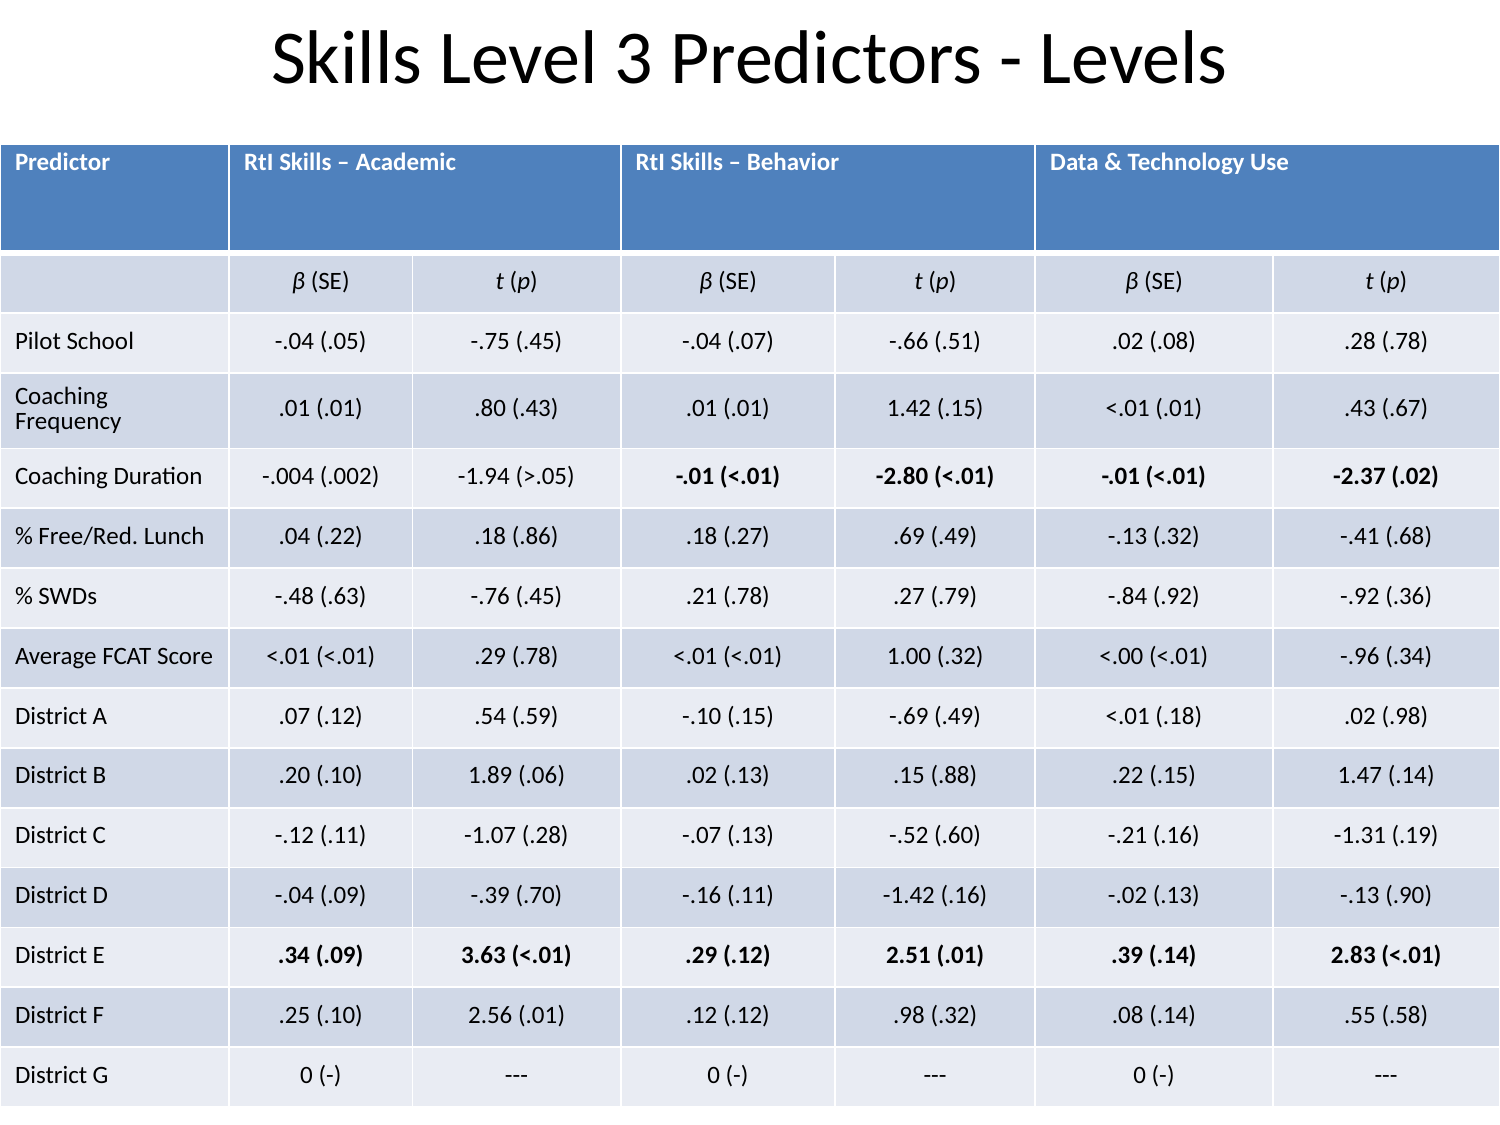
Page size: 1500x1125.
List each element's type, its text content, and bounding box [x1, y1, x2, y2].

table_cell .08 (.14) [1036, 988, 1272, 1046]
table_cell -.76 (.45) [413, 569, 620, 627]
table_cell 3.63 (<.01) [413, 928, 620, 986]
table_cell -.04 (.07) [622, 314, 834, 372]
table_cell t (p) [836, 256, 1034, 312]
table_cell .22 (.15) [1036, 749, 1272, 807]
table_cell -.02 (.13) [1036, 868, 1272, 927]
table_cell .20 (.10) [230, 749, 412, 807]
table_cell .04 (.22) [230, 509, 412, 567]
table_cell -1.31 (.19) [1274, 809, 1499, 867]
table_cell -.04 (.09) [230, 868, 412, 927]
table_cell .55 (.58) [1274, 988, 1499, 1046]
table_cell -.01 (<.01) [622, 449, 834, 507]
table_cell [1, 256, 228, 312]
table_cell --- [413, 1048, 620, 1106]
table_cell 2.83 (<.01) [1274, 928, 1499, 986]
table_cell .34 (.09) [230, 928, 412, 986]
table_cell -.84 (.92) [1036, 569, 1272, 627]
table_cell % SWDs [1, 569, 228, 627]
table_cell .39 (.14) [1036, 928, 1272, 986]
table_cell 1.42 (.15) [836, 374, 1034, 448]
table_cell .29 (.12) [622, 928, 834, 986]
table_cell .80 (.43) [413, 374, 620, 448]
table_cell District D [1, 868, 228, 927]
table_cell <.01 (.18) [1036, 689, 1272, 747]
table_cell -.13 (.90) [1274, 868, 1499, 927]
table_cell 0 (-) [1036, 1048, 1272, 1106]
table_cell -.75 (.45) [413, 314, 620, 372]
table_cell <.00 (<.01) [1036, 629, 1272, 687]
table_cell .02 (.13) [622, 749, 834, 807]
table_cell β (SE) [230, 256, 412, 312]
table_header Data & Technology Use [1036, 145, 1499, 250]
table_cell -1.42 (.16) [836, 868, 1034, 927]
table_cell 0 (-) [622, 1048, 834, 1106]
table_cell -.66 (.51) [836, 314, 1034, 372]
table_cell .54 (.59) [413, 689, 620, 747]
table_cell 1.89 (.06) [413, 749, 620, 807]
table_cell β (SE) [1036, 256, 1272, 312]
table_cell t (p) [1274, 256, 1499, 312]
table_cell 0 (-) [230, 1048, 412, 1106]
table_cell .21 (.78) [622, 569, 834, 627]
table_cell -.92 (.36) [1274, 569, 1499, 627]
table_cell .43 (.67) [1274, 374, 1499, 448]
table_cell .07 (.12) [230, 689, 412, 747]
table_cell -.13 (.32) [1036, 509, 1272, 567]
table_cell -.01 (<.01) [1036, 449, 1272, 507]
table_cell .69 (.49) [836, 509, 1034, 567]
table_header Predictor [1, 145, 228, 250]
table_header RtI Skills – Behavior [622, 145, 1034, 250]
table_cell -.39 (.70) [413, 868, 620, 927]
table_cell .12 (.12) [622, 988, 834, 1046]
table_cell .28 (.78) [1274, 314, 1499, 372]
table_cell Coaching Frequency [1, 374, 228, 448]
table_cell -.04 (.05) [230, 314, 412, 372]
table_cell .25 (.10) [230, 988, 412, 1046]
table_cell .29 (.78) [413, 629, 620, 687]
table_cell Coaching Duration [1, 449, 228, 507]
table_cell .01 (.01) [622, 374, 834, 448]
table_cell -.16 (.11) [622, 868, 834, 927]
table_cell -.004 (.002) [230, 449, 412, 507]
table_cell .18 (.27) [622, 509, 834, 567]
table_cell % Free/Red. Lunch [1, 509, 228, 567]
table_cell -.07 (.13) [622, 809, 834, 867]
table_cell .27 (.79) [836, 569, 1034, 627]
table_cell -.10 (.15) [622, 689, 834, 747]
table_cell -.41 (.68) [1274, 509, 1499, 567]
table_cell -.96 (.34) [1274, 629, 1499, 687]
table_cell 2.56 (.01) [413, 988, 620, 1046]
table_cell -.12 (.11) [230, 809, 412, 867]
table_cell District B [1, 749, 228, 807]
table_cell District C [1, 809, 228, 867]
table_cell 1.47 (.14) [1274, 749, 1499, 807]
table_cell -.21 (.16) [1036, 809, 1272, 867]
table_cell Pilot School [1, 314, 228, 372]
table_cell .15 (.88) [836, 749, 1034, 807]
table_cell -1.94 (>.05) [413, 449, 620, 507]
table_cell .01 (.01) [230, 374, 412, 448]
table_cell β (SE) [622, 256, 834, 312]
table_cell District E [1, 928, 228, 986]
title Skills Level 3 Predictors - Levels [75, 0, 1425, 107]
table_cell -.69 (.49) [836, 689, 1034, 747]
table_cell t (p) [413, 256, 620, 312]
table_cell District F [1, 988, 228, 1046]
table_cell <.01 (.01) [1036, 374, 1272, 448]
table_cell <.01 (<.01) [230, 629, 412, 687]
table_cell 2.51 (.01) [836, 928, 1034, 986]
table_cell District A [1, 689, 228, 747]
table_cell --- [836, 1048, 1034, 1106]
table_cell -.52 (.60) [836, 809, 1034, 867]
table_cell -2.37 (.02) [1274, 449, 1499, 507]
table_cell -1.07 (.28) [413, 809, 620, 867]
table_cell .02 (.08) [1036, 314, 1272, 372]
table_cell 1.00 (.32) [836, 629, 1034, 687]
table_cell --- [1274, 1048, 1499, 1106]
table_cell .02 (.98) [1274, 689, 1499, 747]
table_cell <.01 (<.01) [622, 629, 834, 687]
table_cell -.48 (.63) [230, 569, 412, 627]
table_cell District G [1, 1048, 228, 1106]
table_cell .18 (.86) [413, 509, 620, 567]
table_cell Average FCAT Score [1, 629, 228, 687]
table_header RtI Skills – Academic [230, 145, 620, 250]
table_cell .98 (.32) [836, 988, 1034, 1046]
table_cell -2.80 (<.01) [836, 449, 1034, 507]
